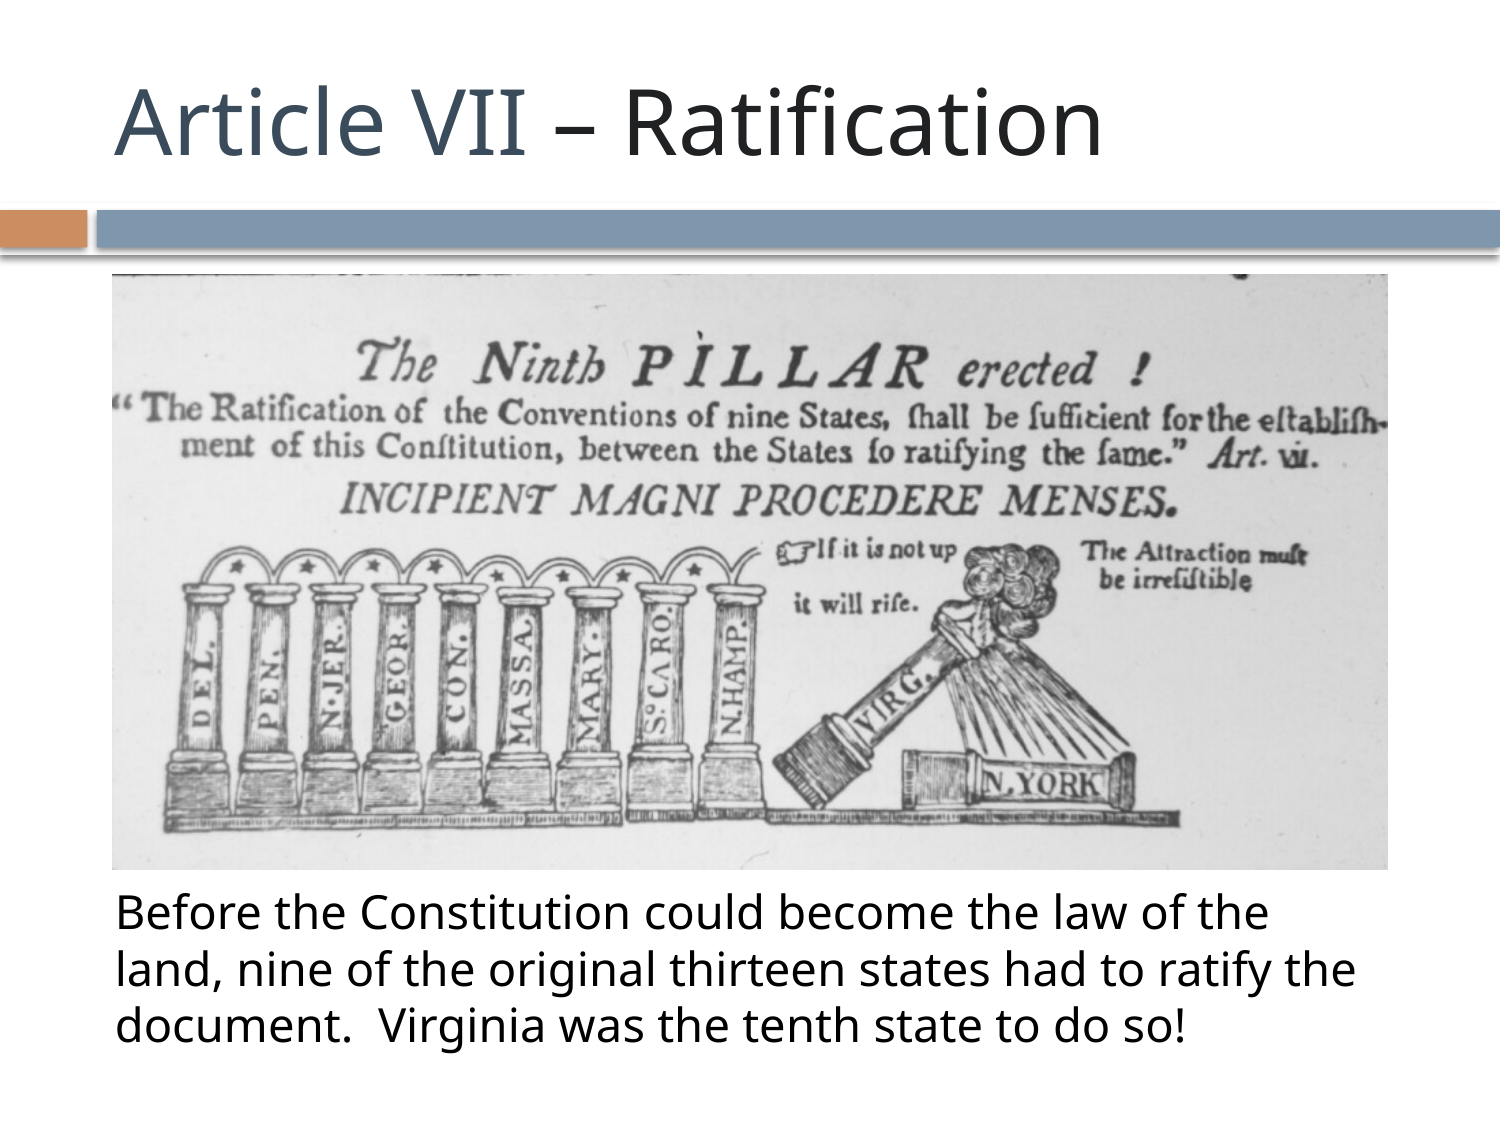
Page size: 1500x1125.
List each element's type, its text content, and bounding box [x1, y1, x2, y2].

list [112, 274, 1388, 870]
list Before the Constitution could become the law of the land, nine of the original thirteen states had to ratify the document. Virginia was the tenth state to do so! [99, 875, 1388, 1063]
title Article VII – Ratification [99, 37, 1438, 200]
